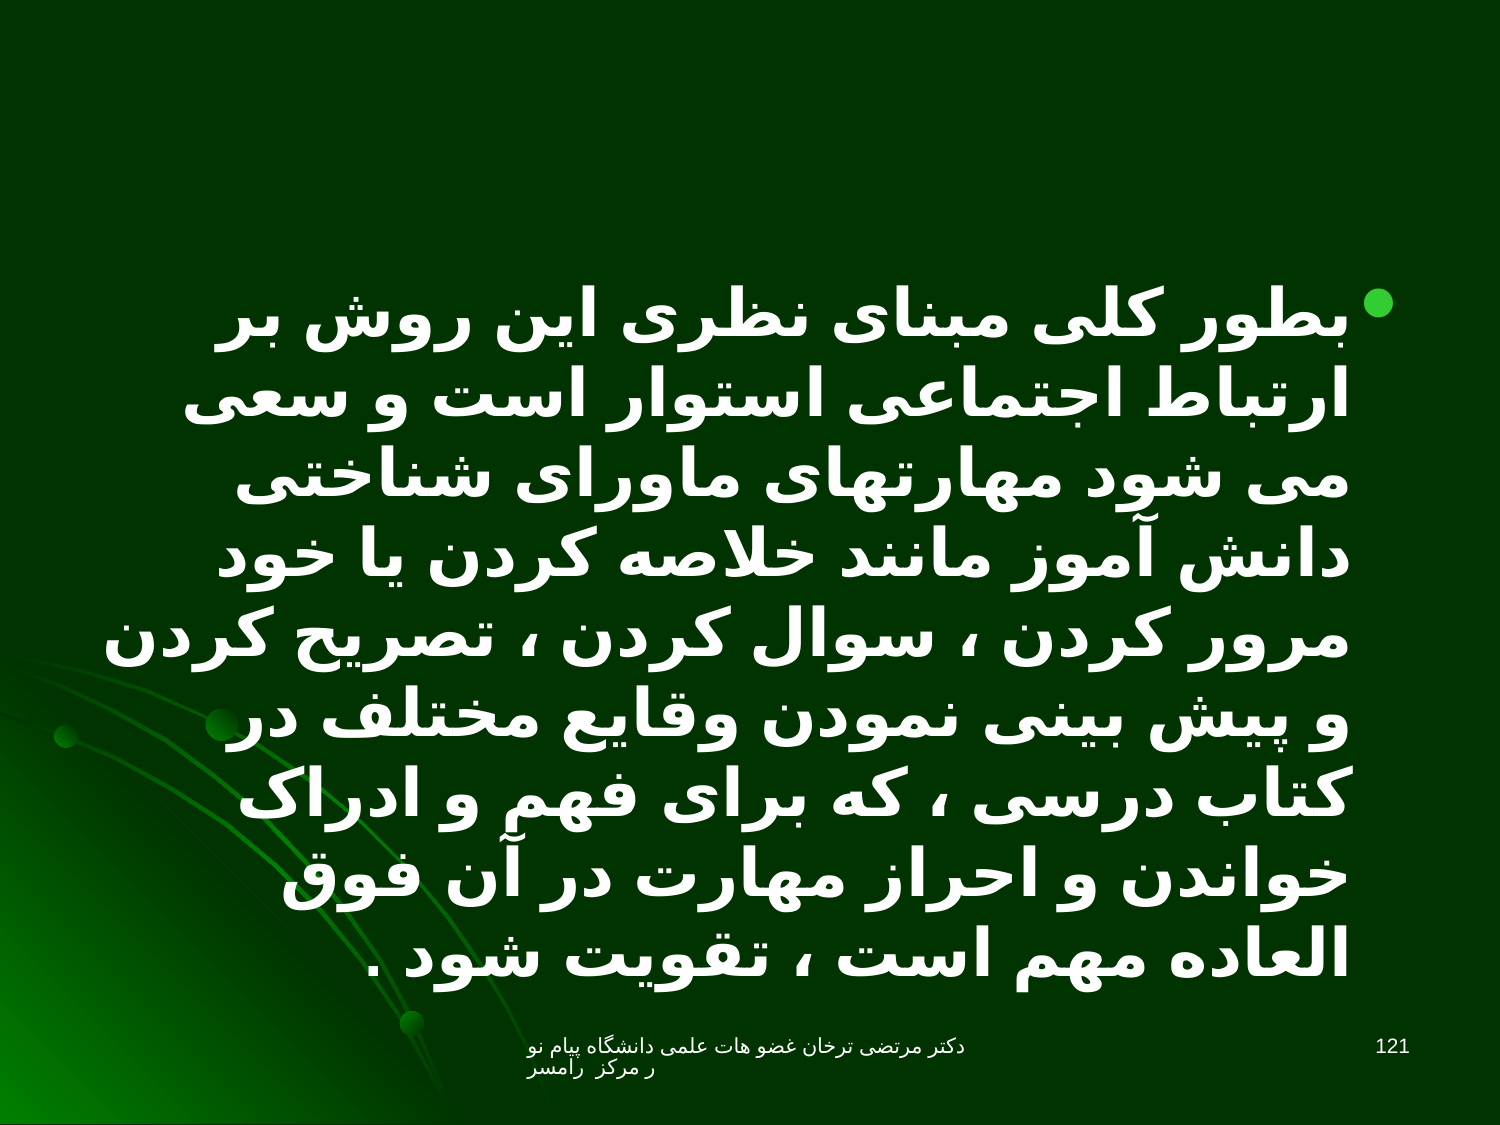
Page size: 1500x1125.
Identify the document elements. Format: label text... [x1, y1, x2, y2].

list بطور کلی مبنای نظری این روش بر ارتباط اجتماعی استوار است و سعی می شود مهارتهای ماورای شناختی دانش آموز مانند خلاصه کردن یا خود مرور کردن ، سوال کردن ، تصریح کردن و پیش بینی نمودن وقایع مختلف در کتاب درسی ، که برای فهم و ادراک خواندن و احراز مهارت در آن فوق العاده مهم است ، تقویت شود . [74, 262, 1426, 1006]
footer دکتر مرتضی ترخان غضو هات علمی دانشگاه پیام نور مرکز رامسر [512, 1024, 988, 1101]
slide_number 121 [1074, 1024, 1426, 1101]
